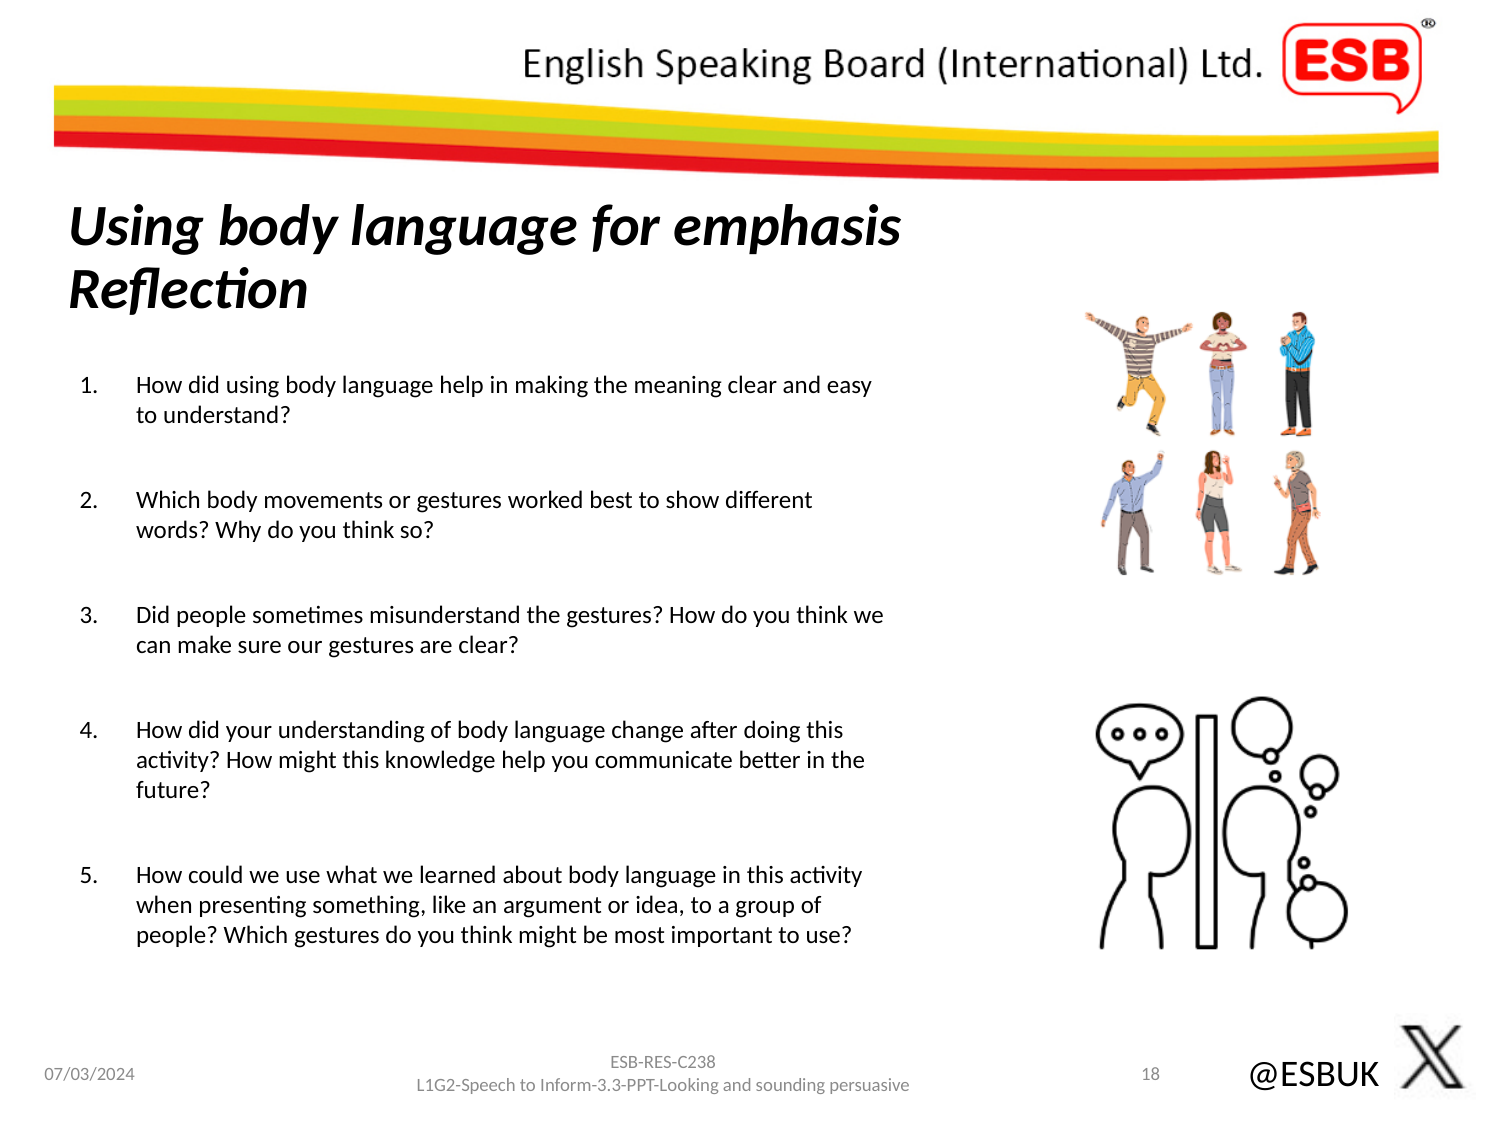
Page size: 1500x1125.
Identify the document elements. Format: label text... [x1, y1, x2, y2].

picture [1074, 290, 1343, 596]
picture [0, 0, 1500, 189]
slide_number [29, 1042, 367, 1103]
picture [1393, 1013, 1476, 1102]
picture [1078, 676, 1373, 973]
slide_number 18 [930, 1042, 1176, 1103]
title Using body language for emphasis Reflection [53, 186, 1347, 329]
text_box How did using body language help in making the meaning clear and easy to understand? Which body movements or gestures worked best to show different words? Why do you think so? Did people sometimes misunderstand the gestures? How do you think we can make sure our gestures are clear? How did your understanding of body language change after doing this activity? How might this knowledge help you communicate better in the future? How could we use what we learned about body language in this activity when presenting something, like an argument or idea, to a group of people? Which gestures do you think might be most important to use? [64, 361, 902, 956]
footer ESB-RES-C238 L1G2-Speech to Inform-3.3-PPT-Looking and sounding persuasive [395, 1042, 930, 1103]
